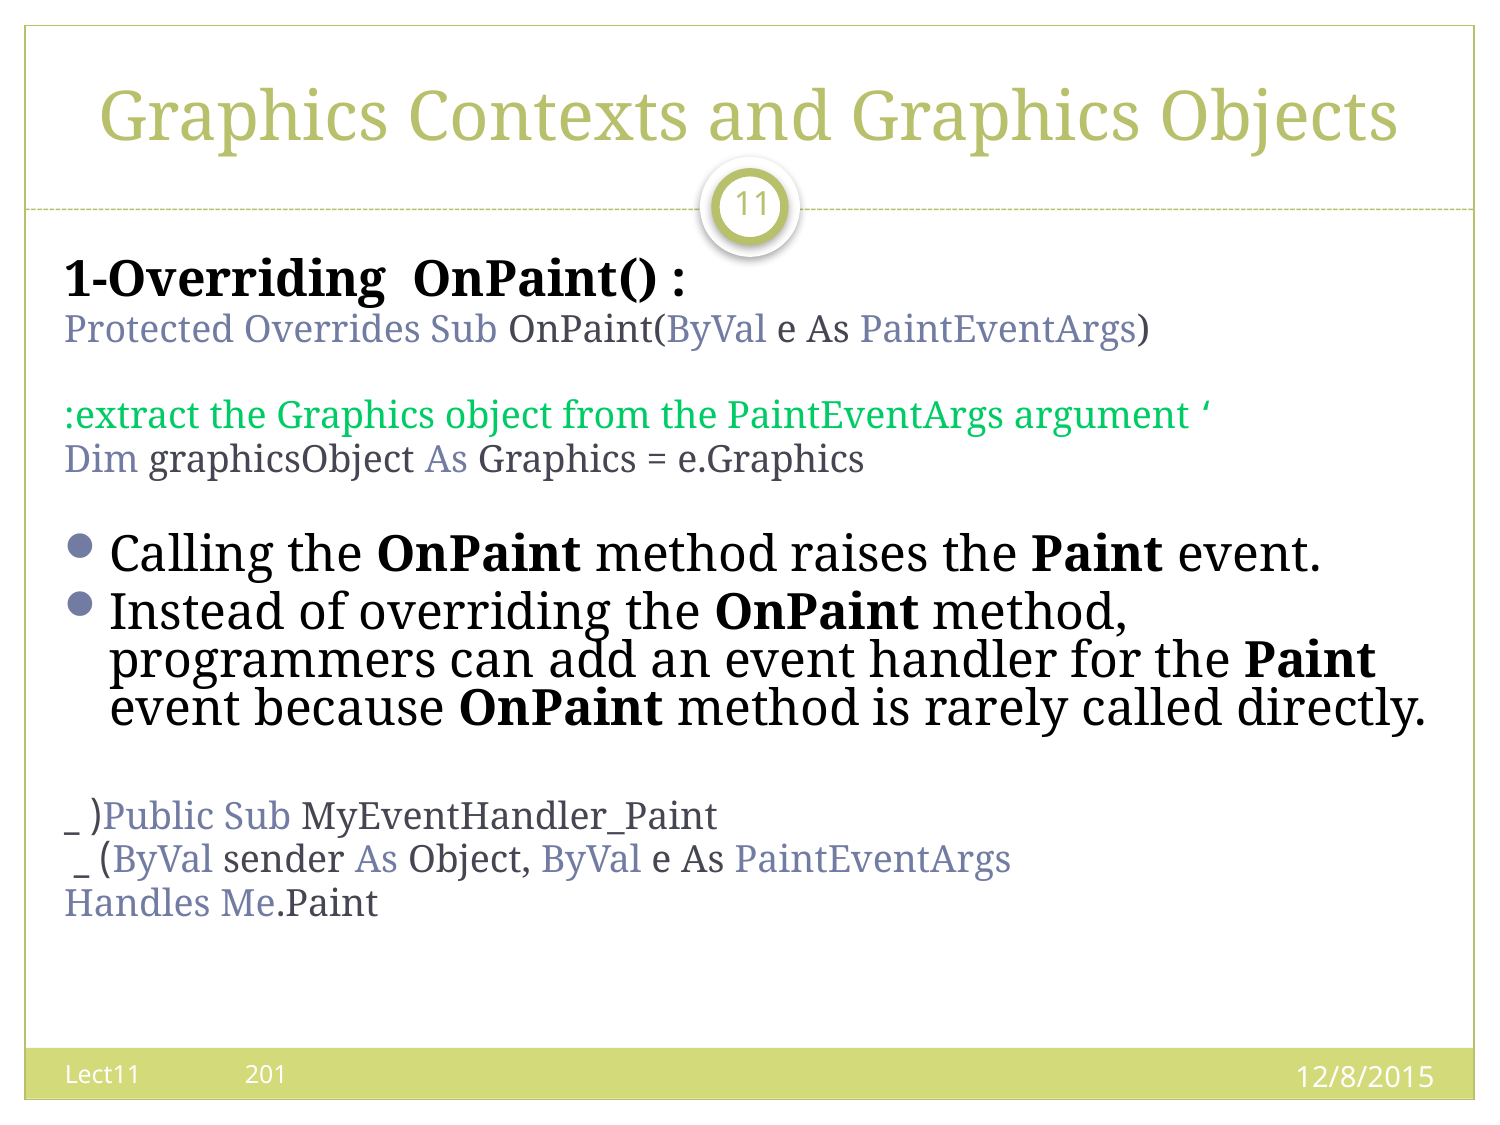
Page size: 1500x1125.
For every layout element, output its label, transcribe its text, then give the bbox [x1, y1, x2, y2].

list 1-Overriding OnPaint() : Protected Overrides Sub OnPaint(ByVal e As PaintEventArgs) ‘ extract the Graphics object from the PaintEventArgs argument: Dim graphicsObject As Graphics = e.Graphics Calling the OnPaint method raises the Paint event. Instead of overriding the OnPaint method, programmers can add an event handler for the Paint event because OnPaint method is rarely called directly. Public Sub MyEventHandler_Paint( _ ByVal sender As Object, ByVal e As PaintEventArgs) _ Handles Me.Paint [49, 250, 1445, 1001]
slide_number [950, 1050, 1450, 1111]
slide_number 11 [715, 168, 791, 241]
title Graphics Contexts and Graphics Objects [49, 37, 1450, 162]
footer Lect11 201 [50, 1051, 638, 1112]
